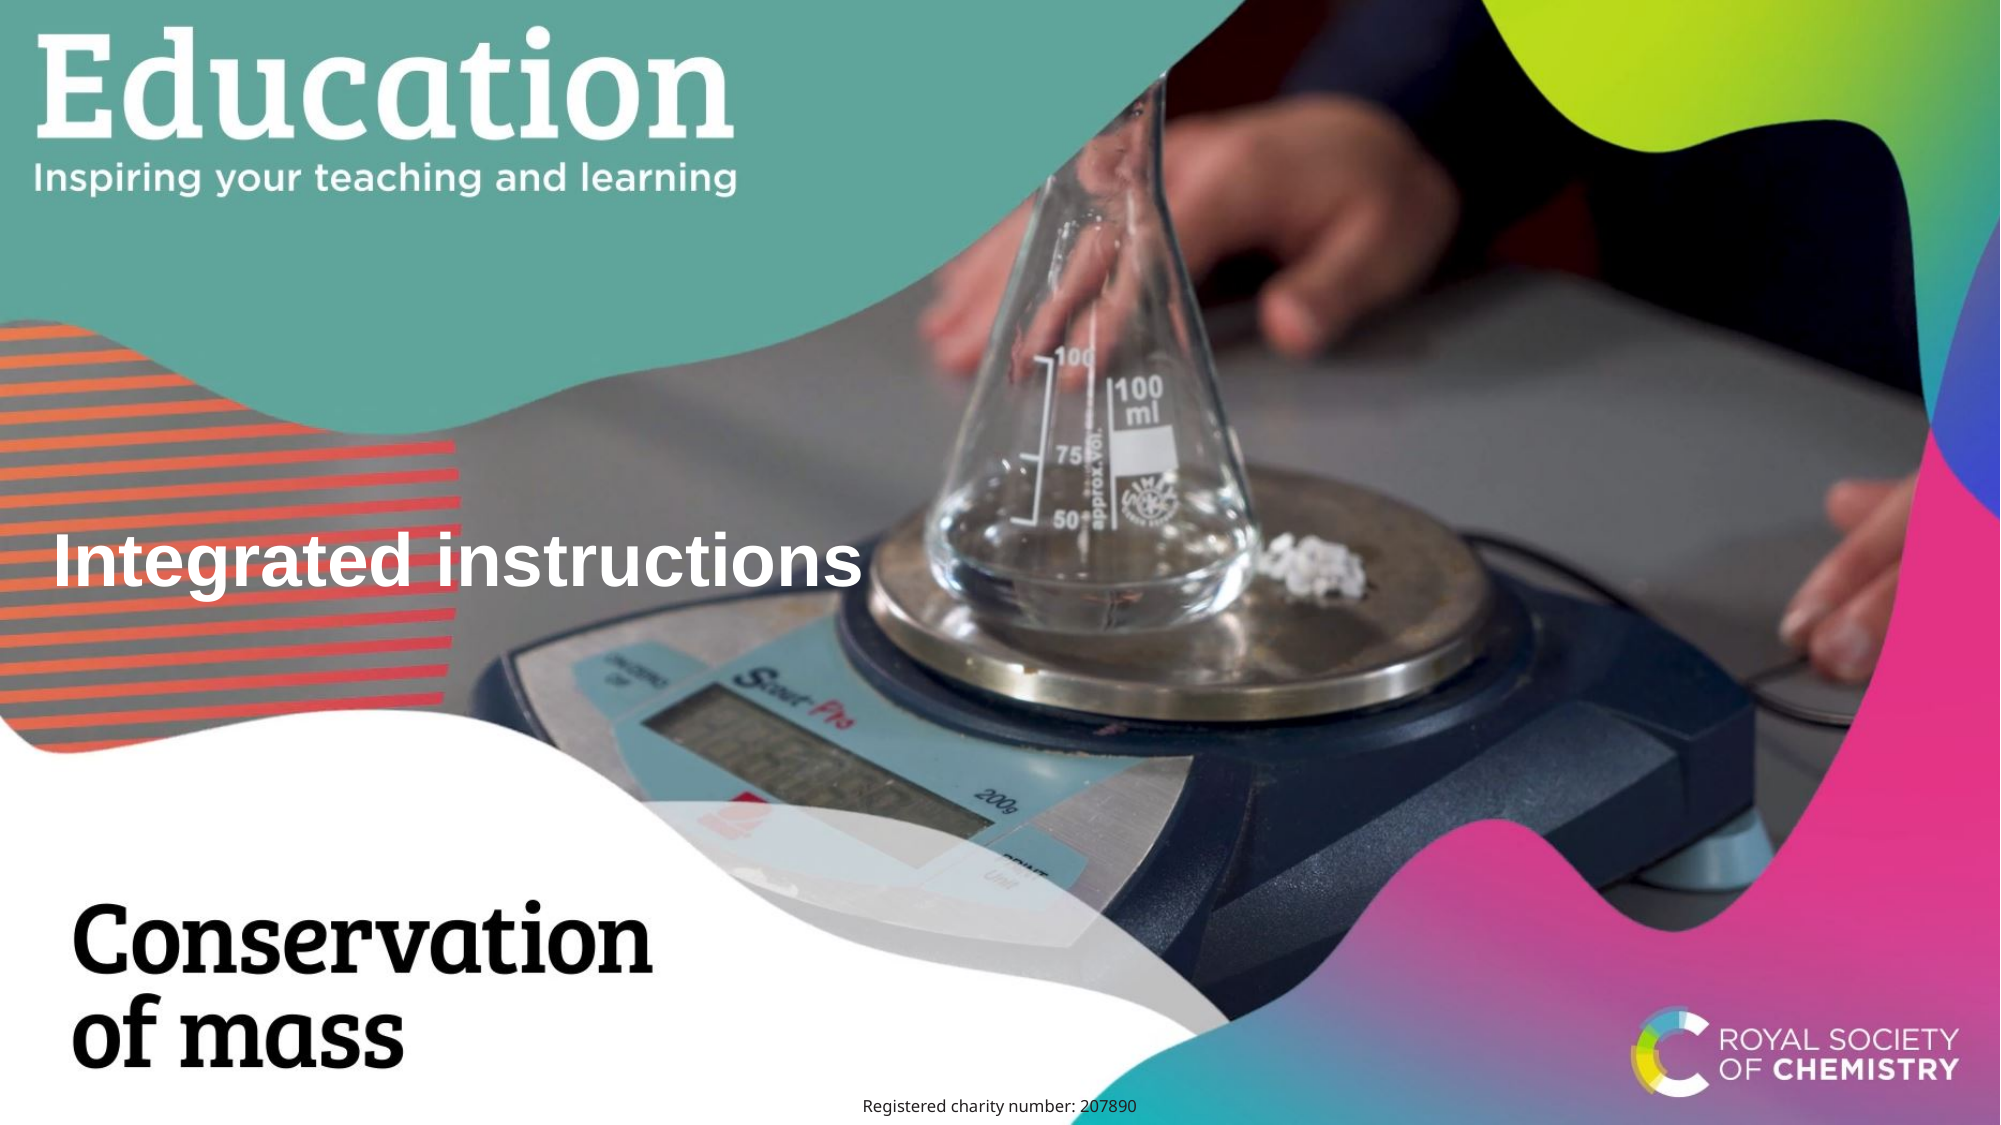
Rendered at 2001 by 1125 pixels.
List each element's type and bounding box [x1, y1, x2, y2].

list [0, 0, 2000, 1125]
